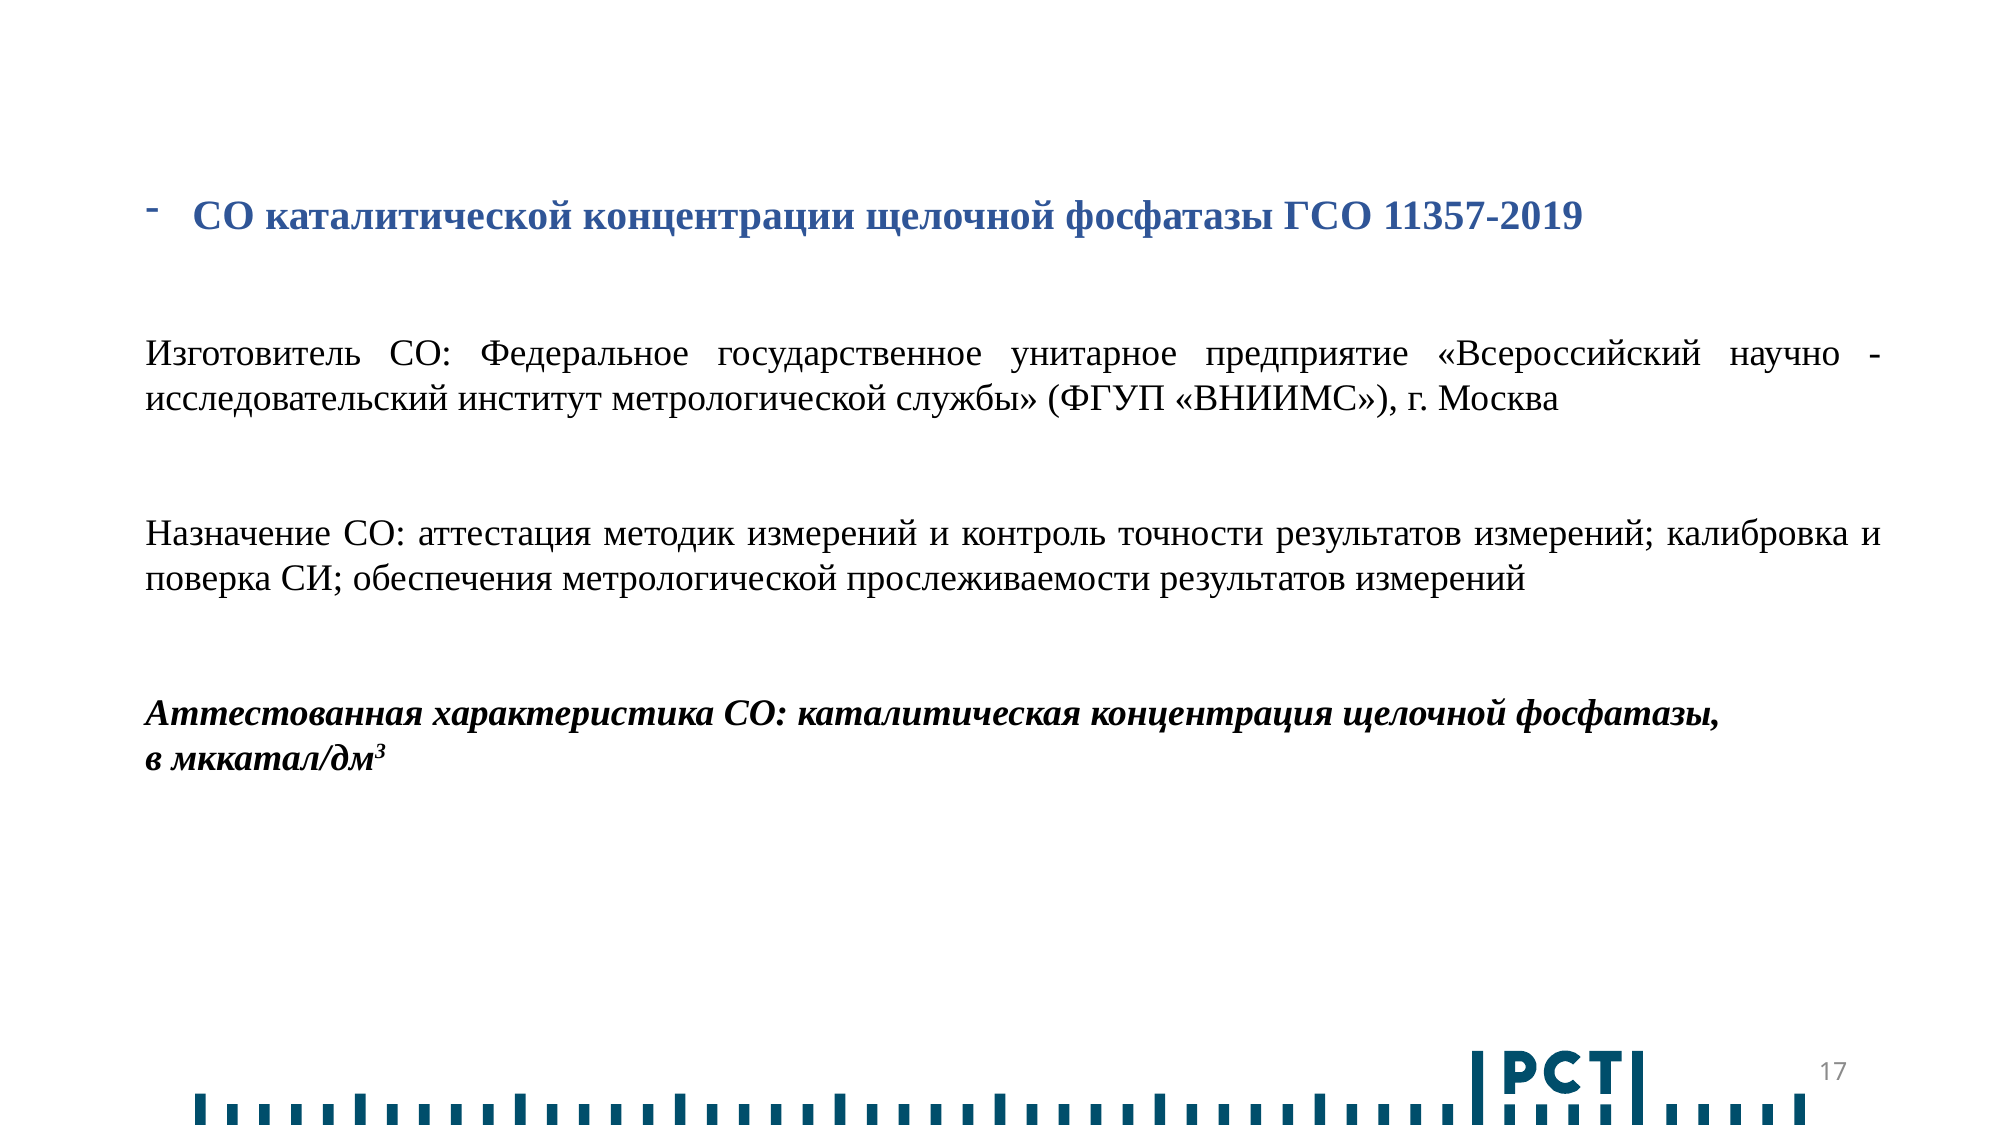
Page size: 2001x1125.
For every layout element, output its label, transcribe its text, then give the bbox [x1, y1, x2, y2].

slide_number 17 [1412, 1042, 1863, 1103]
text_box СО каталитической концентрации щелочной фосфатазы ГСО 11357-2019 Изготовитель СО: Федеральное государственное унитарное предприятие «Всероссийский научно - исследовательский институт метрологической службы» (ФГУП «ВНИИМС»), г. Москва Назначение СО: аттестация методик измерений и контроль точности результатов измерений; калибровка и поверка СИ; обеспечения метрологической прослеживаемости результатов измерений Аттестованная характеристика СО: каталитическая концентрация щелочной фосфатазы, в мккатал/дм3 [130, 179, 1898, 785]
